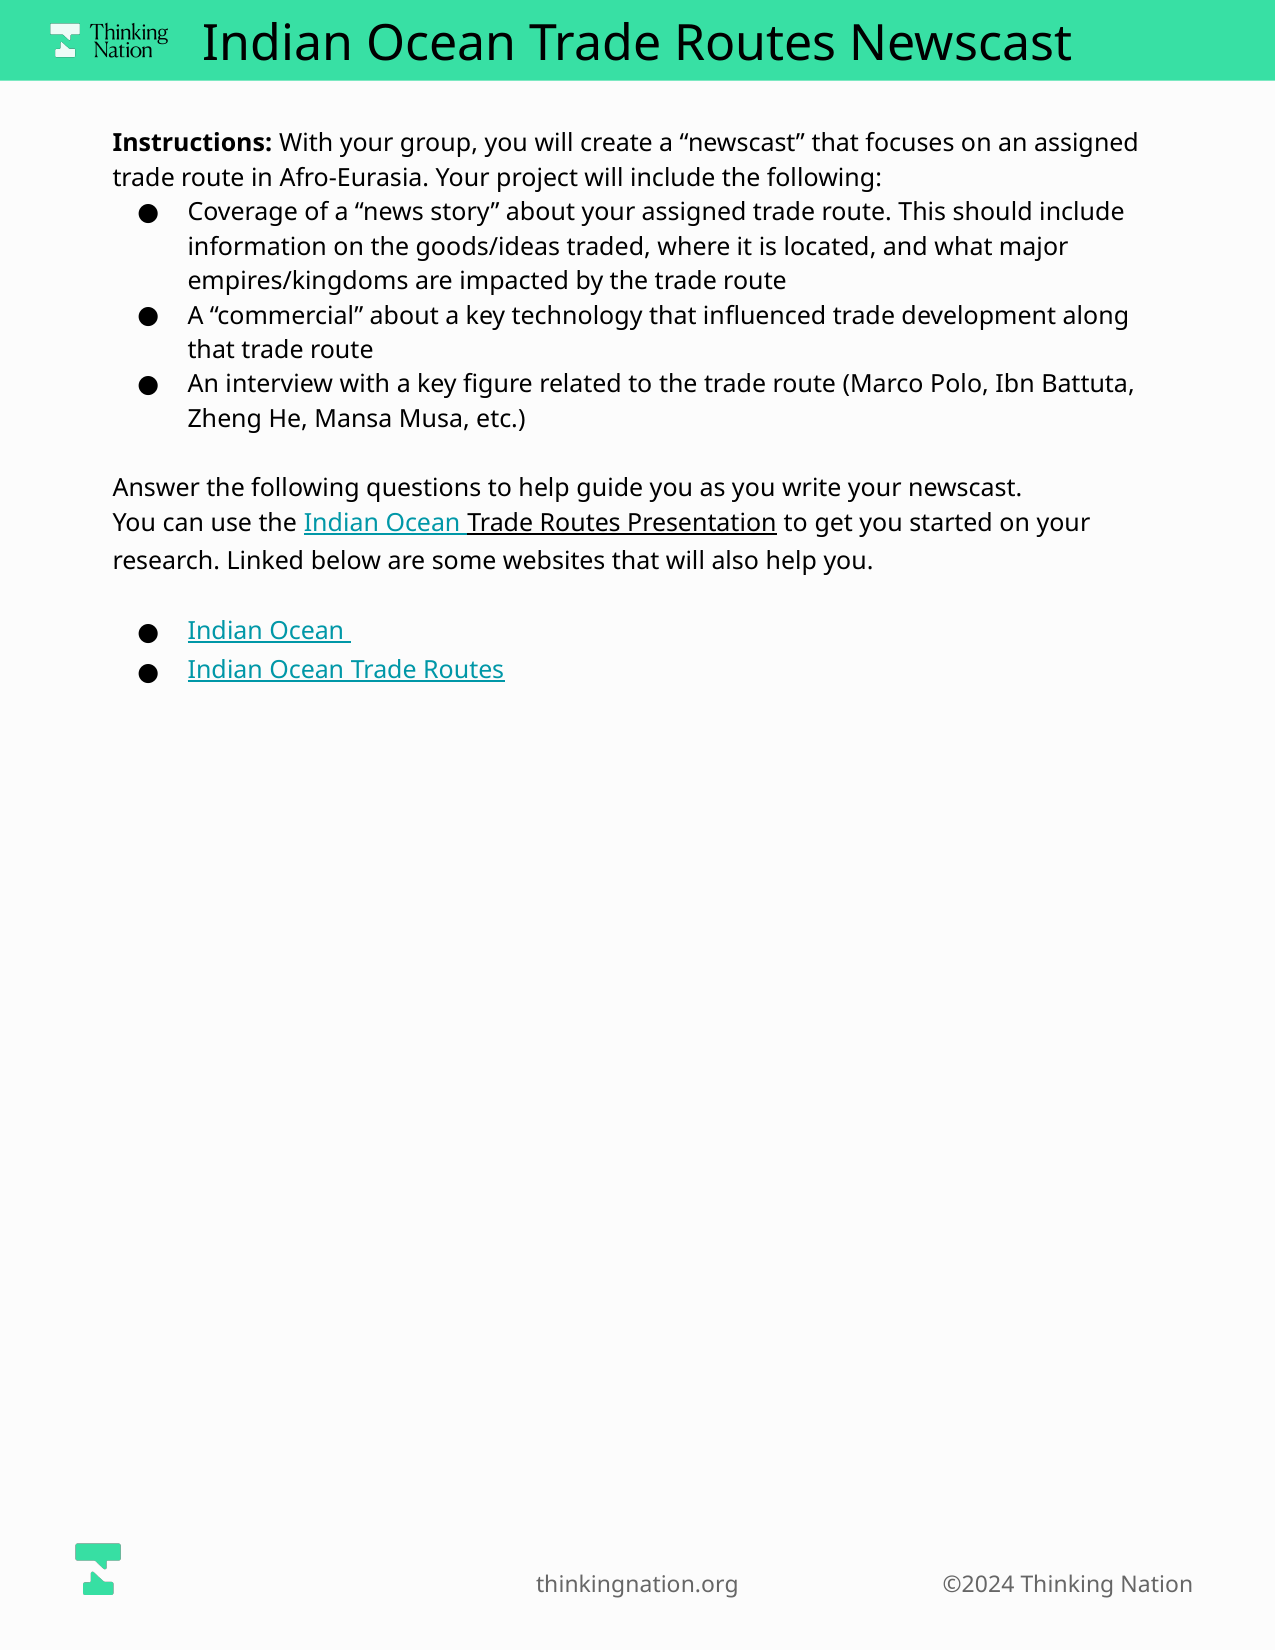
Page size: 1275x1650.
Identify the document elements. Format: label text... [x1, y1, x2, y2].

text_box [456, 1534, 1275, 1613]
text_box Instructions: With your group, you will create a “newscast” that focuses on an assigned trade route in Afro-Eurasia. Your project will include the following: Coverage of a “news story” about your assigned trade route. This should include information on the goods/ideas traded, where it is located, and what major empires/kingdoms are impacted by the trade route A “commercial” about a key technology that influenced trade development along that trade route An interview with a key figure related to the trade route (Marco Polo, Ibn Battuta, Zheng He, Mansa Musa, etc.) Answer the following questions to help guide you as you write your newscast. You can use the Indian Ocean Trade Routes Presentation to get you started on your research. Linked below are some websites that will also help you. Indian Ocean Indian Ocean Trade Routes [97, 107, 1178, 703]
picture [36, 12, 172, 69]
text_box Indian Ocean Trade Routes Newscast [0, 0, 1275, 81]
picture [62, 1533, 134, 1605]
